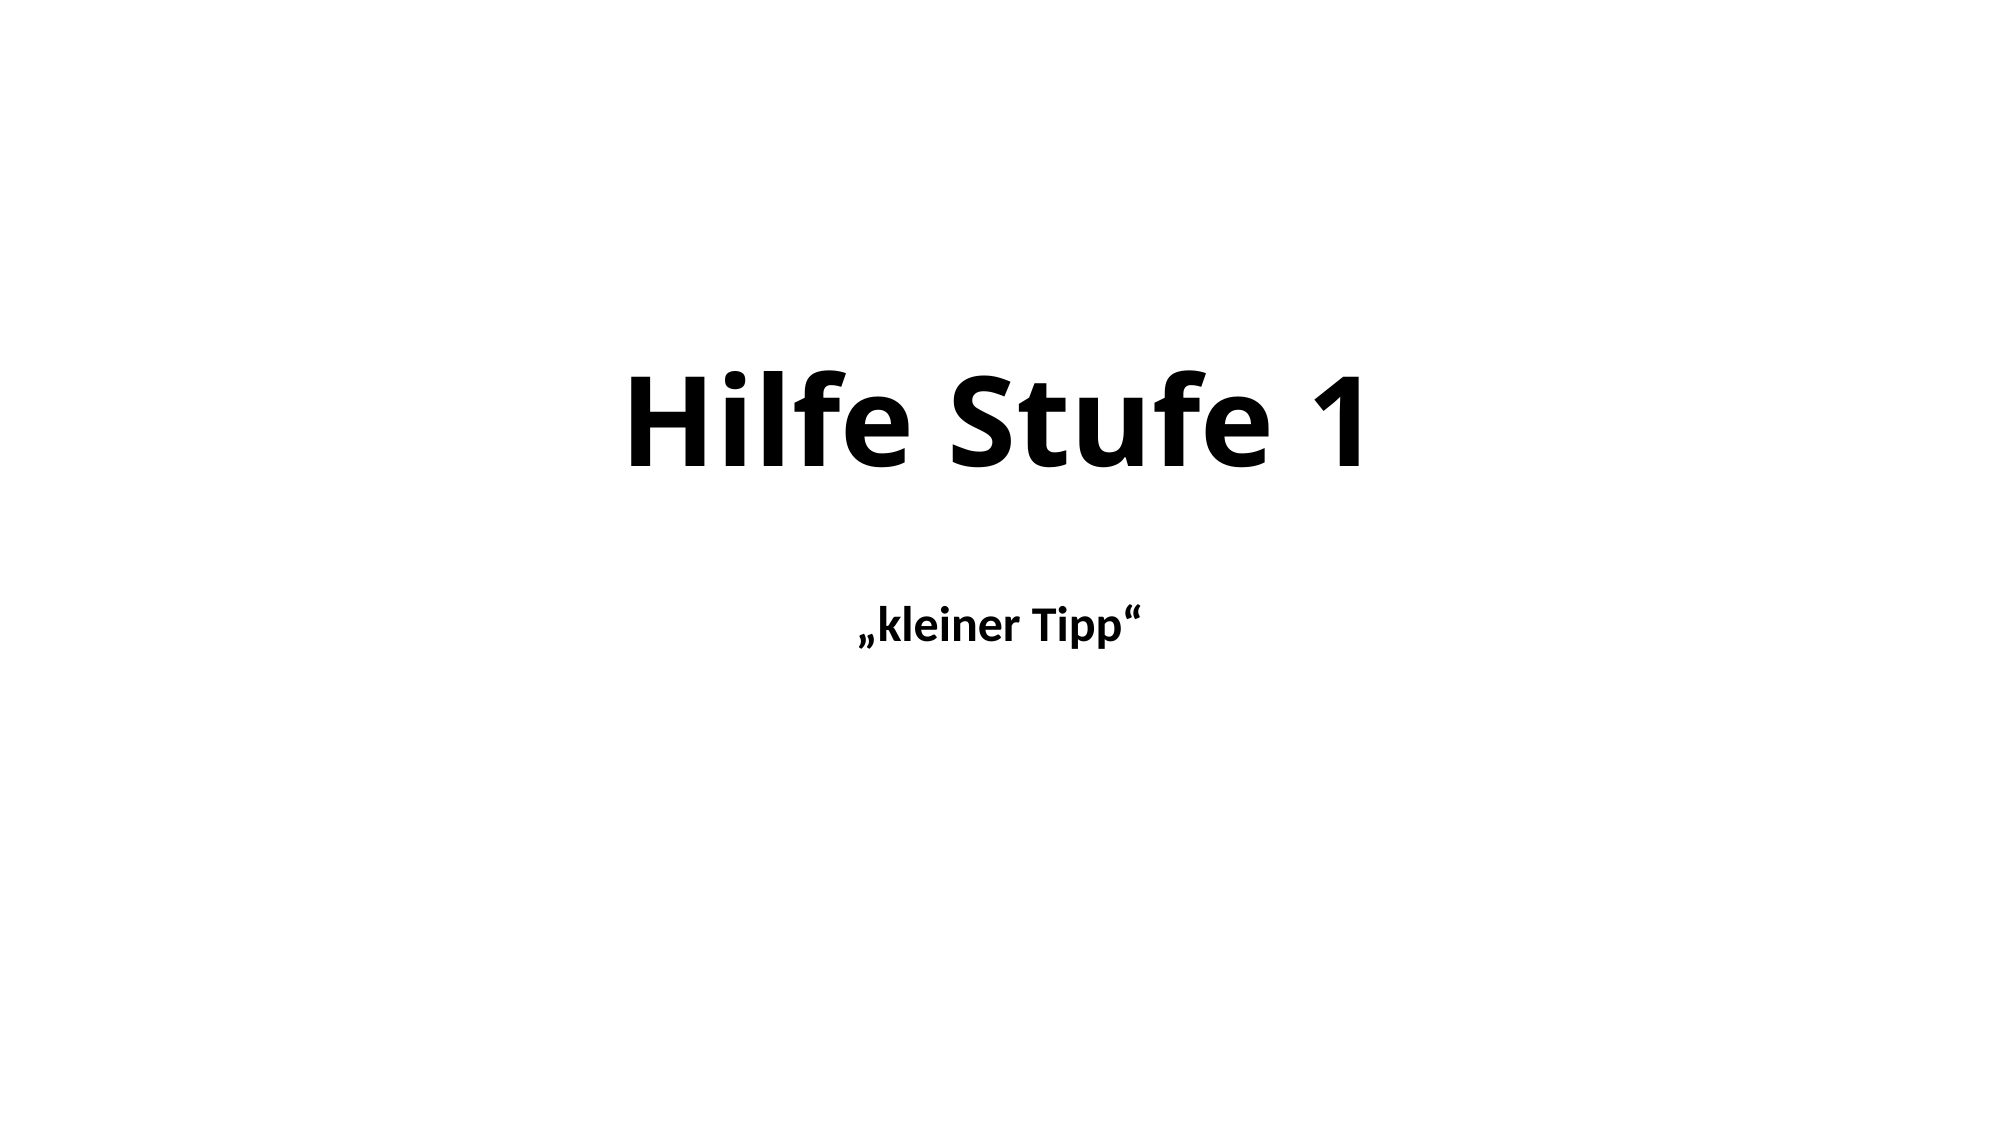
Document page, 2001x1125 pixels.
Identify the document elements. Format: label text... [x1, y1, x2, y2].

subtitle „kleiner Tipp“ [249, 590, 1750, 863]
title Hilfe Stufe 1 [249, 109, 1750, 501]
